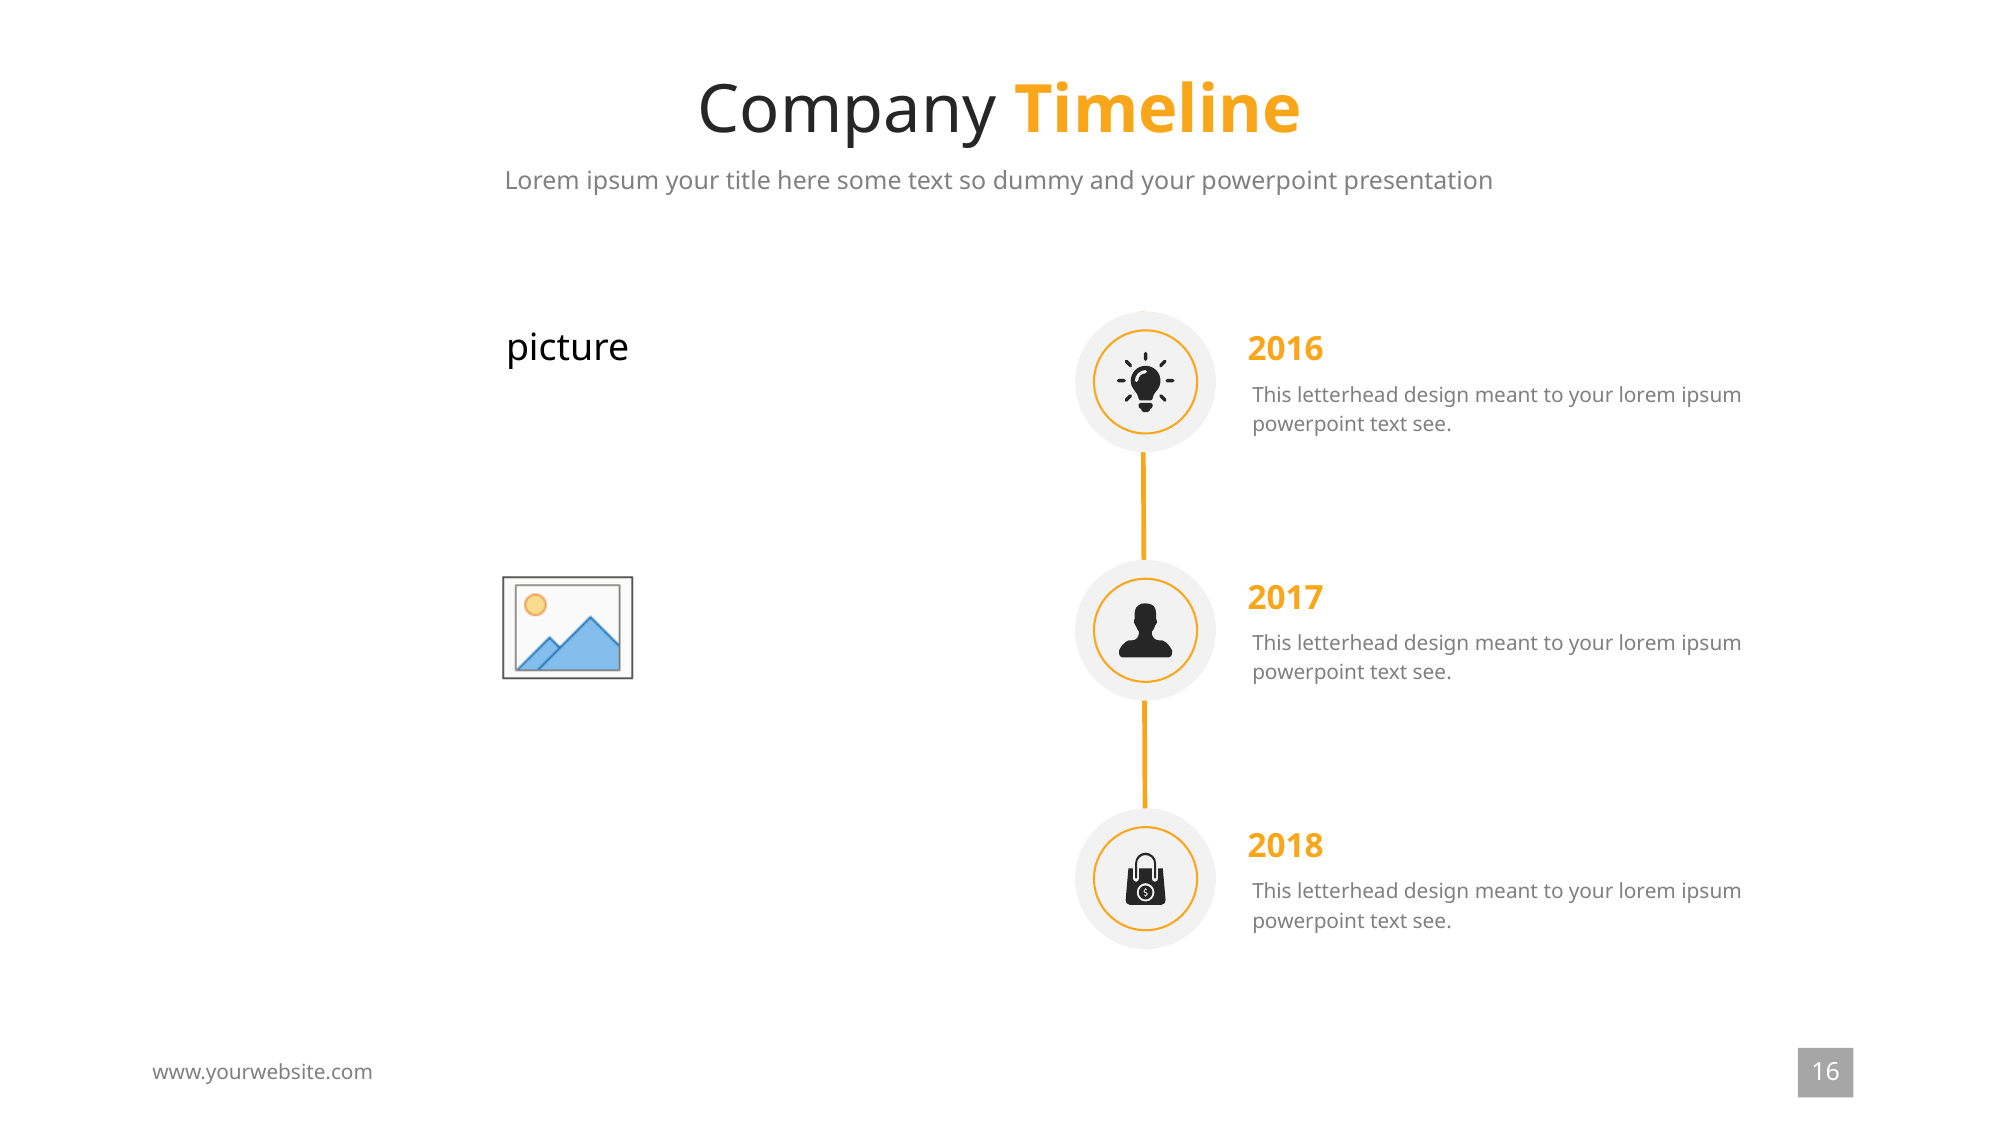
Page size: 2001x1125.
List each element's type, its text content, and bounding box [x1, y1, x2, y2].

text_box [1075, 311, 1766, 950]
picture [156, 315, 979, 941]
footer www.yourwebsite.com [137, 1042, 415, 1103]
slide_number 16 [1788, 1042, 1863, 1103]
list Lorem ipsum your title here some text so dummy and your powerpoint presentation [137, 160, 1863, 207]
title Company Timeline [137, 55, 1863, 160]
